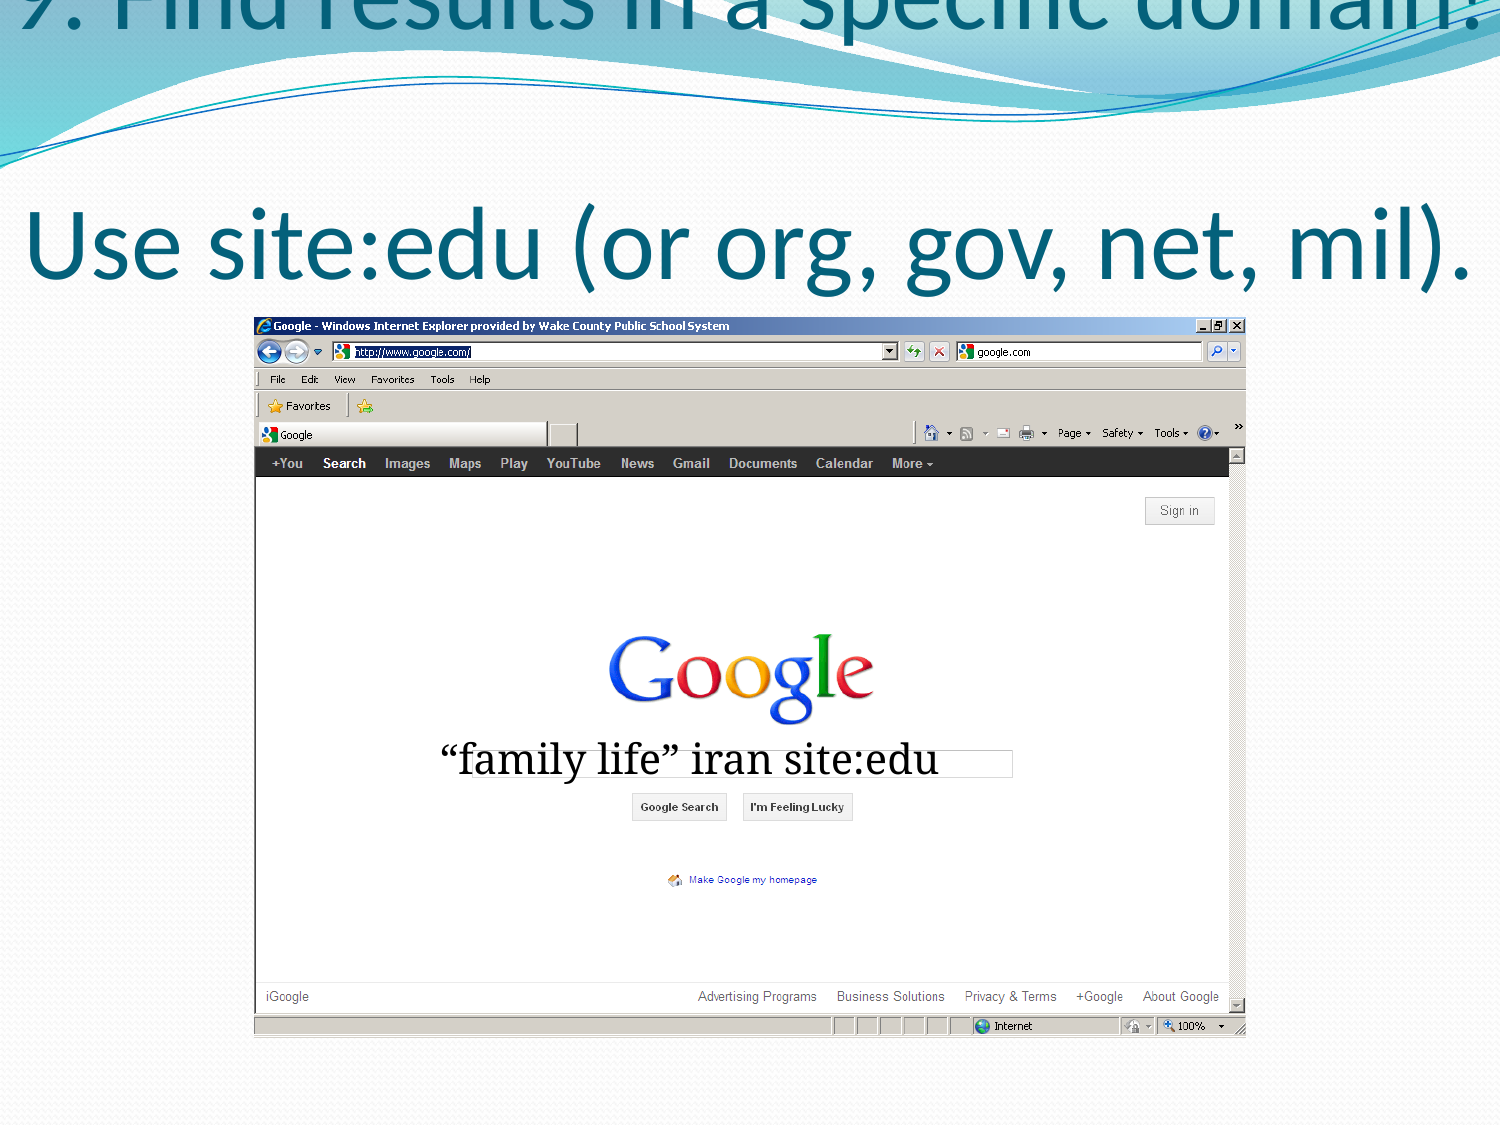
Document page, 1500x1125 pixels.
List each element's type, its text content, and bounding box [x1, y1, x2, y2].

title 9. Find results in a specific domain! Use site:edu (or org, gov, net, mil). [0, 45, 1500, 300]
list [254, 317, 1246, 1038]
